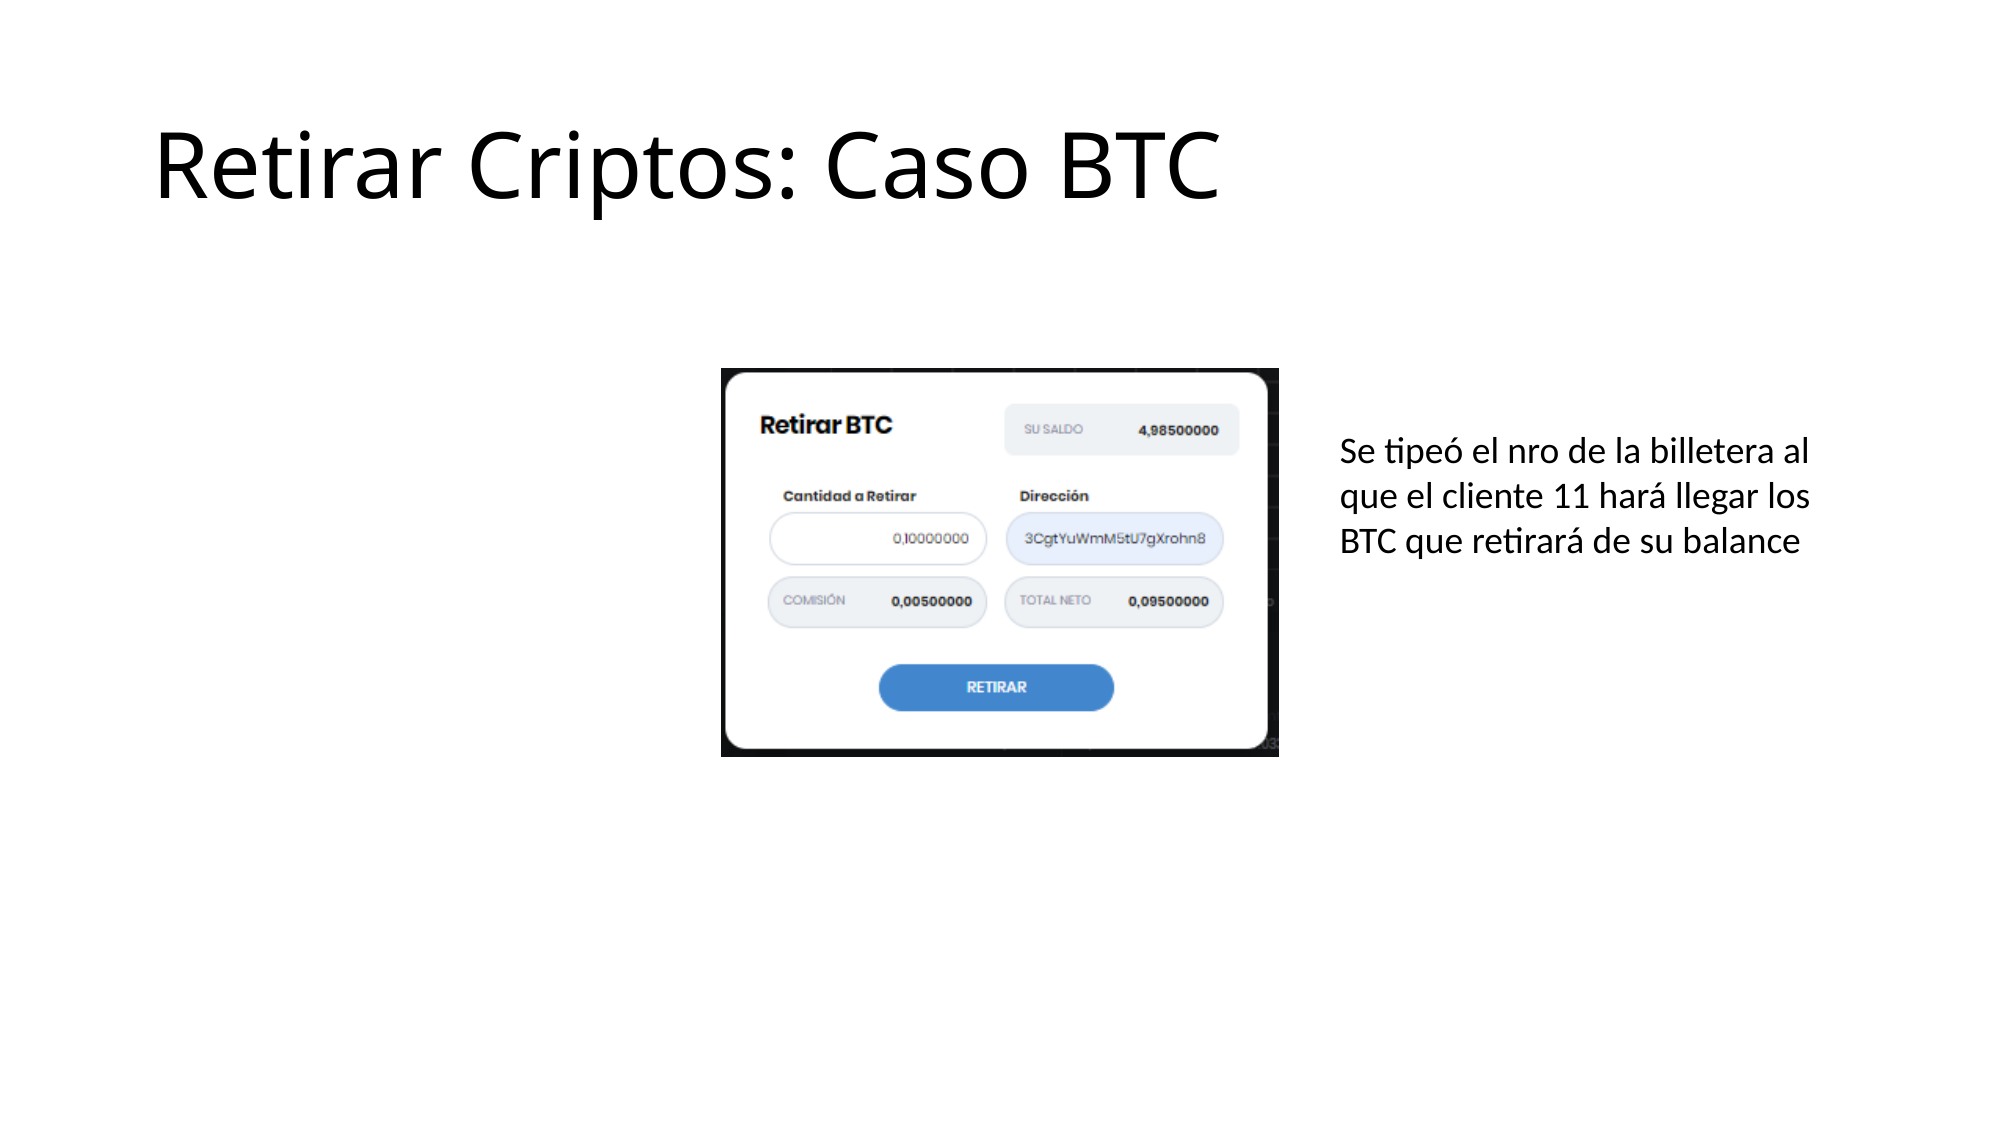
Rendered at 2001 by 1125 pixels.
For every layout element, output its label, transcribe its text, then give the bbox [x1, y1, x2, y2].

picture [721, 368, 1279, 757]
title Retirar Criptos: Caso BTC [137, 59, 1863, 278]
text_box Se tipeó el nro de la billetera al que el cliente 11 hará llegar los BTC que retirará de su balance [1324, 418, 1863, 659]
